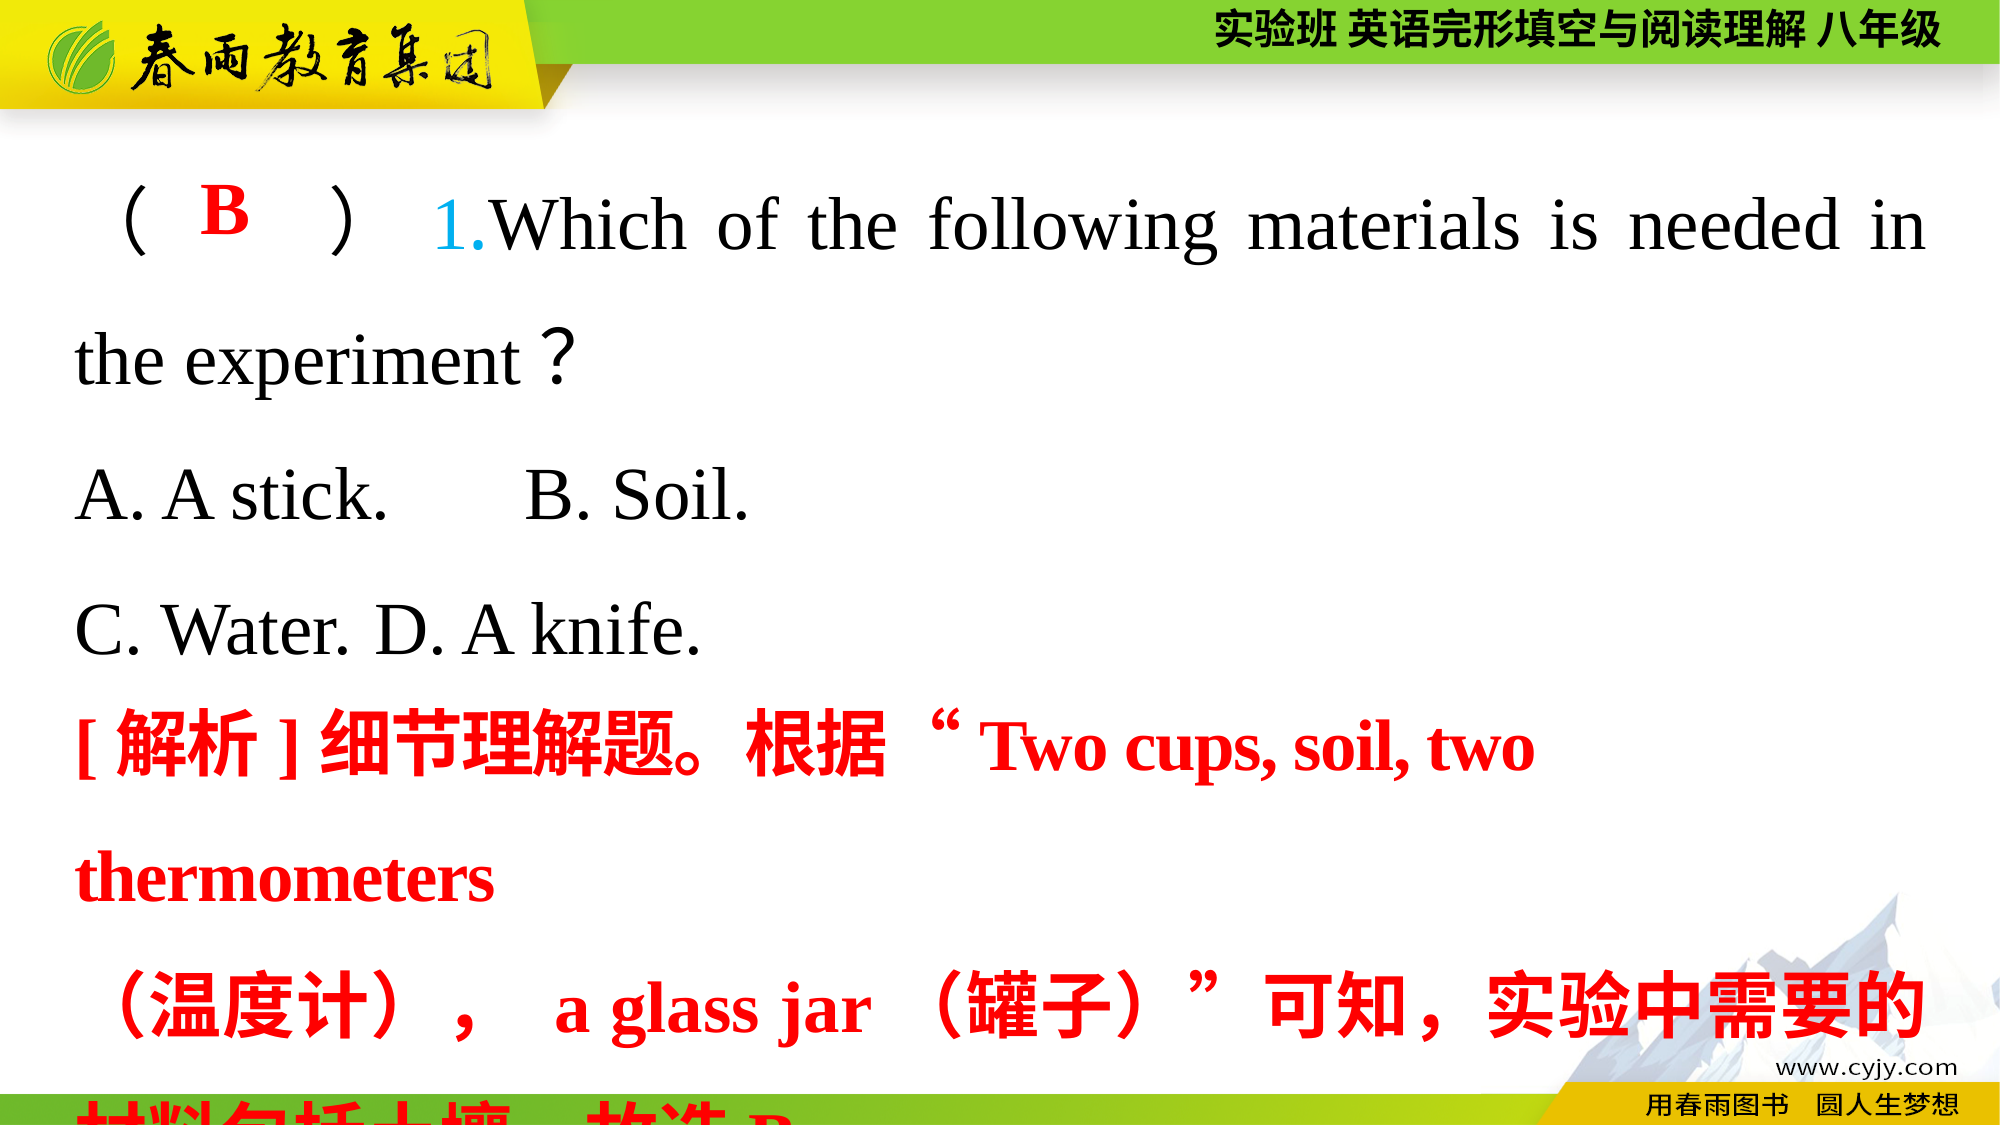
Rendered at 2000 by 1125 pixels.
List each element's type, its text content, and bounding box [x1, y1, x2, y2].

picture [0, 0, 2000, 1125]
text_box [解析]细节理解题。根据“Two cups, soil, two thermometers （温度计）， a glass jar（罐子）”可知，实验中需要的材料包括土壤。故选B。 [59, 645, 1944, 1125]
text_box B [185, 151, 266, 257]
list （ ）1.Which of the following materials is needed in the experiment？ A. A stick. B. Soil. C. Water. D. A knife. [59, 122, 1944, 645]
